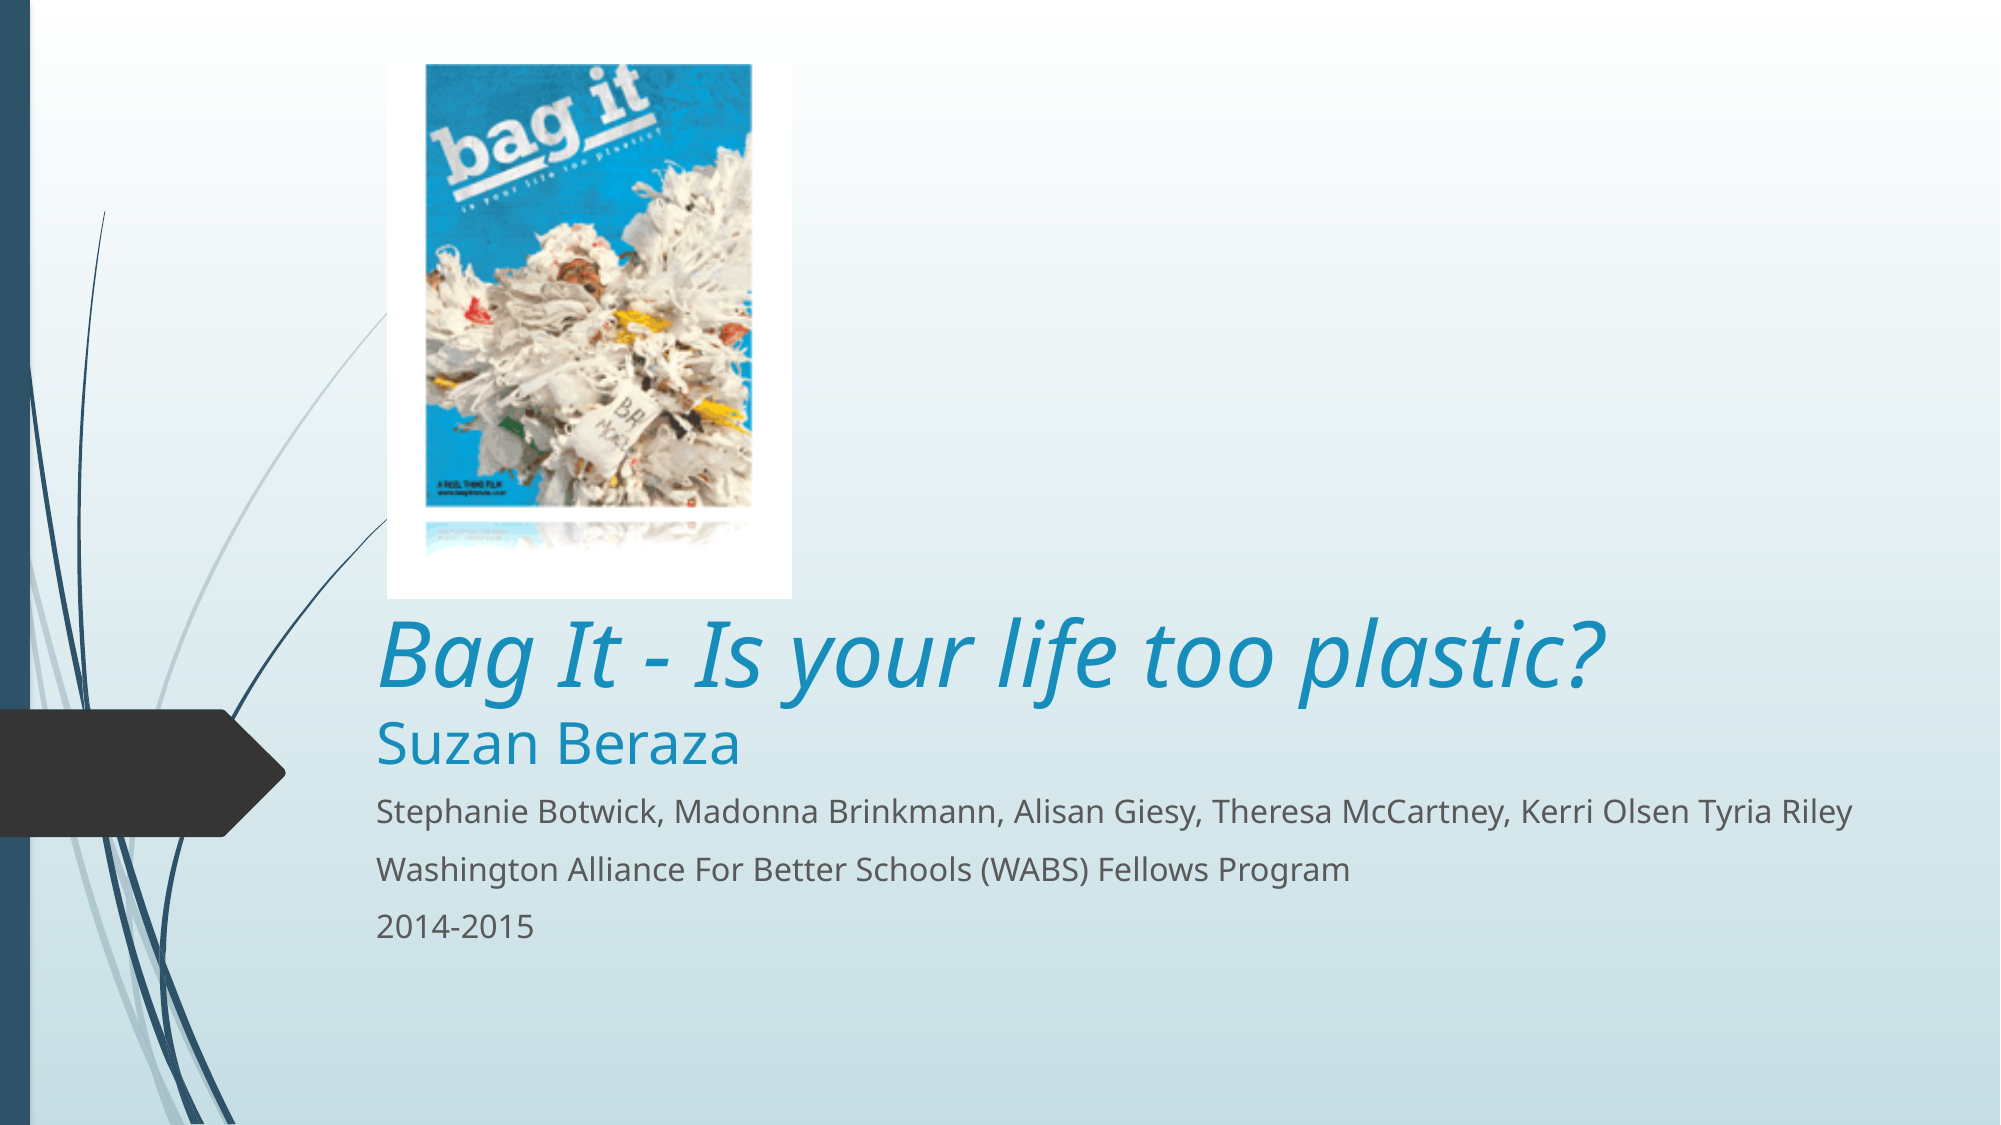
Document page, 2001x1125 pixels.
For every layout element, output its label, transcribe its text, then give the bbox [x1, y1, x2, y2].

picture [387, 63, 793, 600]
title Bag It - Is your life too plastic? Suzan Beraza [361, 412, 1888, 783]
subtitle Stephanie Botwick, Madonna Brinkmann, Alisan Giesy, Theresa McCartney, Kerri Olsen Tyria Riley Washington Alliance For Better Schools (WABS) Fellows Program 2014-2015 [361, 783, 1888, 969]
